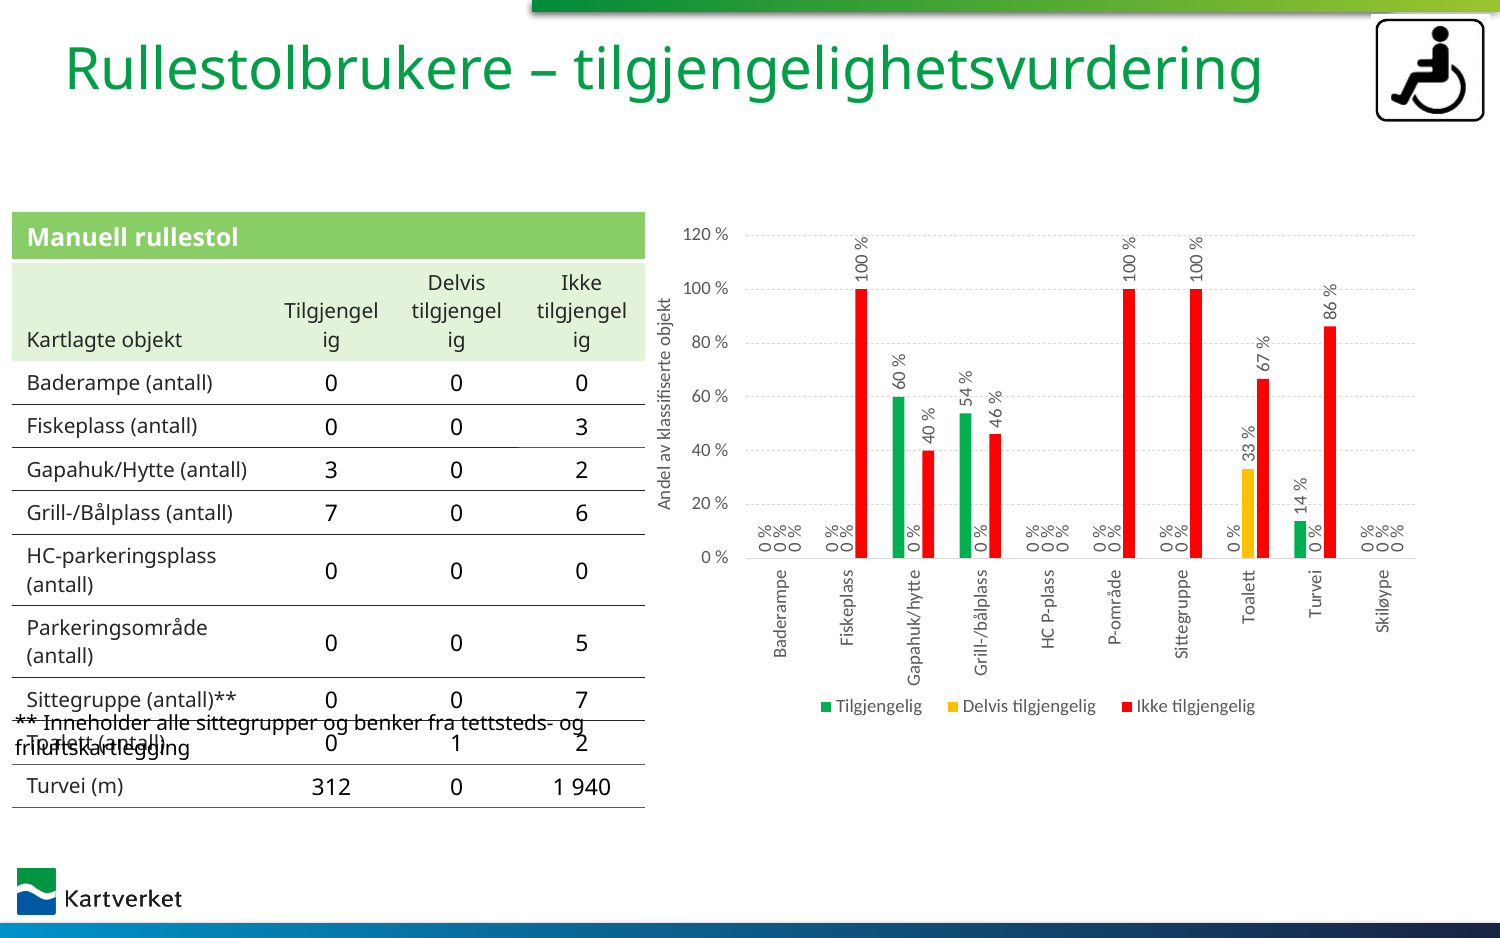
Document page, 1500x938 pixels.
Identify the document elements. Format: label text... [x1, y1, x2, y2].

table_cell 0 [394, 405, 519, 447]
table_cell 7 [519, 678, 638, 702]
table_cell 0 [269, 678, 394, 702]
table_cell Ikke tilgjengelig [519, 263, 638, 361]
table_cell 0 [269, 405, 394, 447]
table_cell HC-parkeringsplass (antall) [12, 535, 269, 605]
table_cell Gapahuk/Hytte (antall) [12, 448, 269, 490]
table_cell Sittegruppe (antall)** [12, 678, 269, 702]
table_cell 0 [394, 678, 519, 702]
table_cell 7 [269, 491, 394, 534]
picture [643, 218, 1427, 728]
table_cell 0 [519, 535, 638, 605]
table_cell Turvei (m) [12, 768, 269, 807]
table_header Manuell rullestol [12, 212, 645, 259]
table_cell Delvis tilgjengelig [394, 263, 519, 361]
table_cell Fiskeplass (antall) [12, 405, 269, 447]
table_cell 5 [519, 606, 638, 677]
table_cell 2 [519, 448, 638, 490]
table_cell 0 [394, 491, 519, 534]
table_cell 0 [269, 606, 394, 677]
table_cell Kartlagte objekt [12, 263, 269, 361]
table_cell 0 [394, 535, 519, 605]
text_box Rullestolbrukere – tilgjengelighetsvurdering [49, 12, 1372, 109]
table_cell 0 [269, 361, 394, 404]
table_cell 3 [269, 448, 394, 490]
table_cell 0 [394, 448, 519, 490]
table_cell 312 [269, 768, 394, 807]
table_cell Grill-/Bålplass (antall) [12, 491, 269, 534]
table_cell 1 940 [519, 768, 645, 807]
table_cell Tilgjengelig [269, 263, 394, 361]
table_cell 6 [519, 491, 638, 534]
text_box ** Inneholder alle sittegrupper og benker fra tettsteds- og friluftskartlegging [0, 702, 745, 768]
table_cell Parkeringsområde (antall) [12, 606, 269, 677]
table_cell 0 [394, 361, 519, 404]
table_cell 3 [519, 405, 638, 447]
table_cell 0 [394, 606, 519, 677]
table_cell Baderampe (antall) [12, 361, 269, 404]
table_cell 0 [394, 768, 519, 807]
table_cell 0 [519, 361, 638, 404]
picture [1371, 13, 1491, 127]
table_cell 0 [269, 535, 394, 605]
